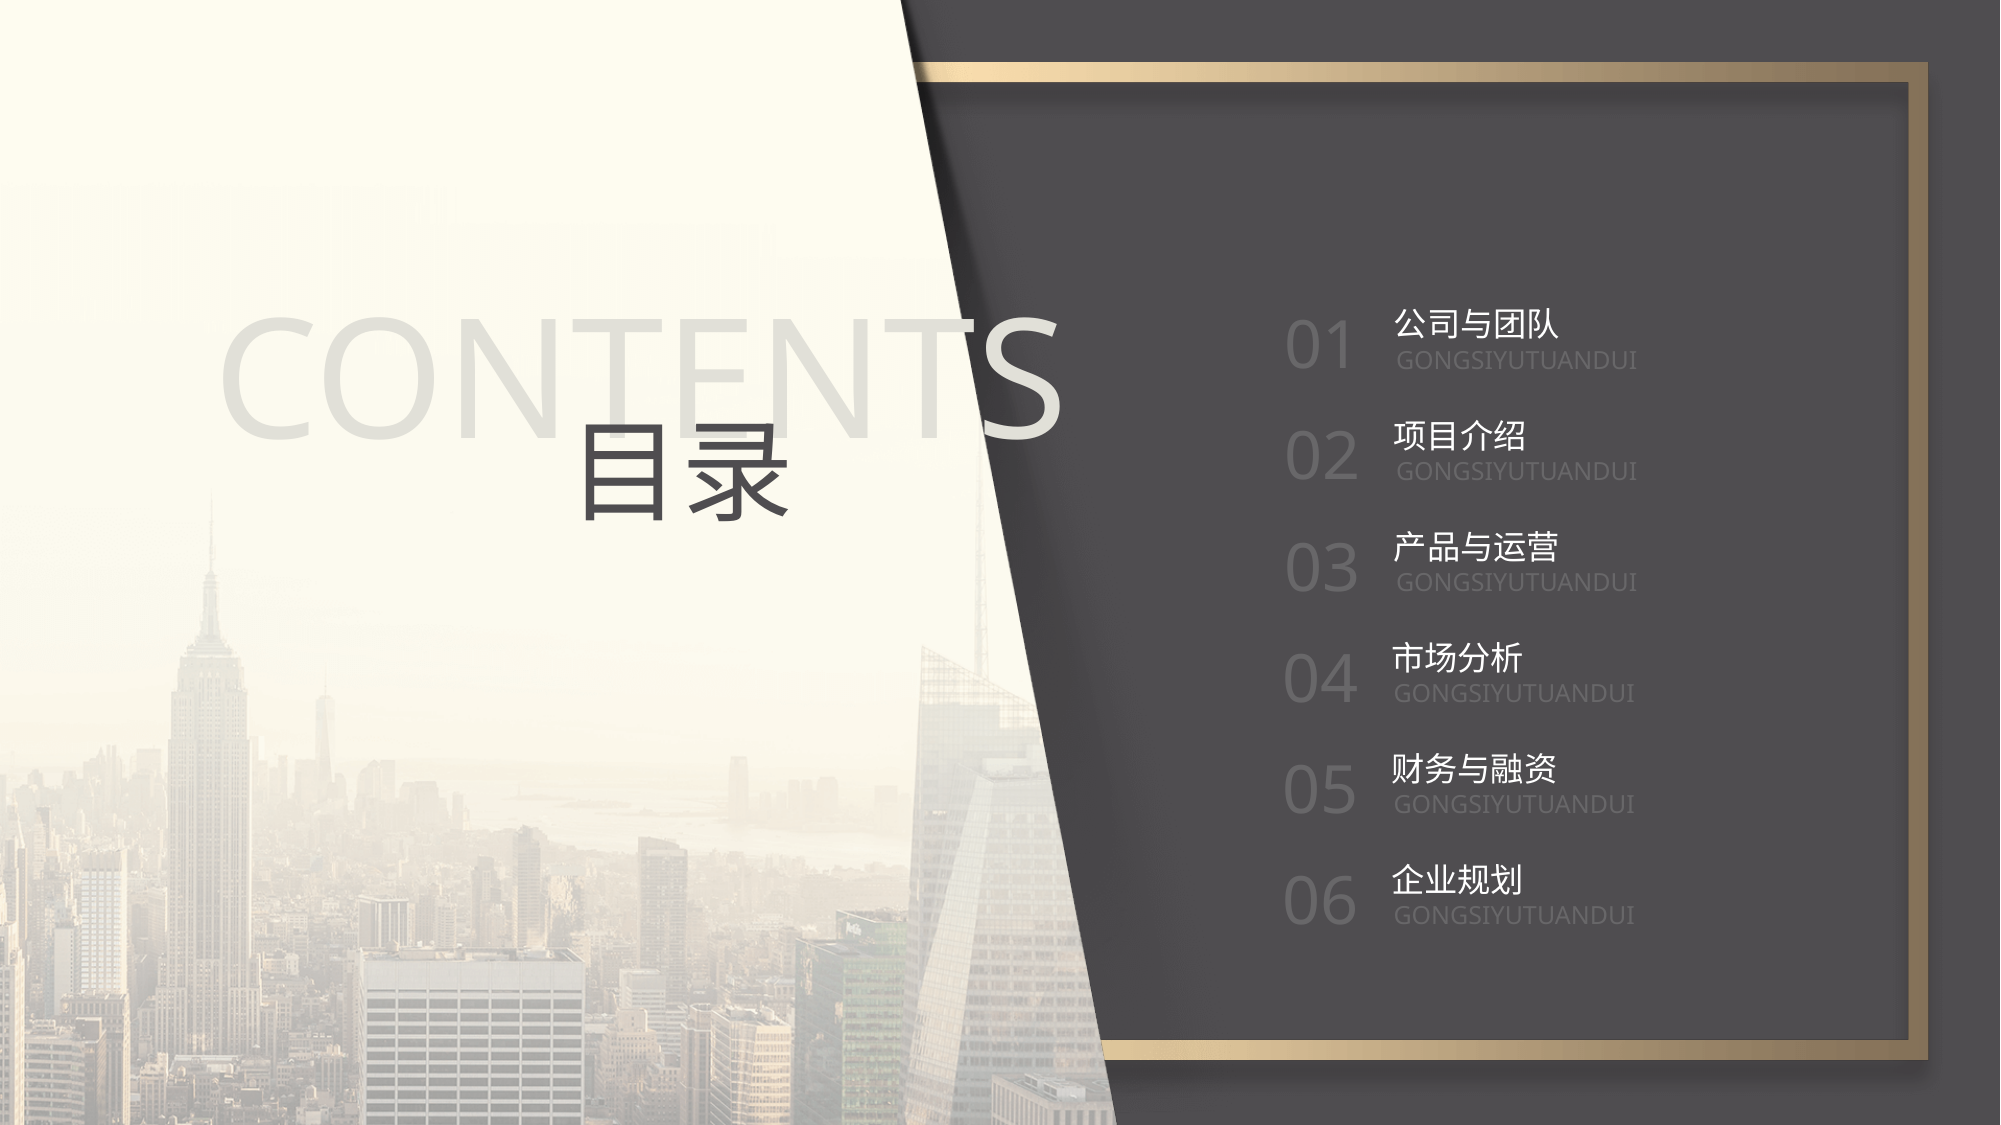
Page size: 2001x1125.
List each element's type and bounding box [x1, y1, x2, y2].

text_box [1270, 405, 1657, 503]
text_box [1267, 850, 1654, 947]
text_box [1270, 516, 1657, 614]
text_box [1270, 294, 1657, 391]
text_box [1267, 628, 1654, 725]
text_box [1267, 739, 1654, 836]
picture [0, 0, 1946, 1125]
